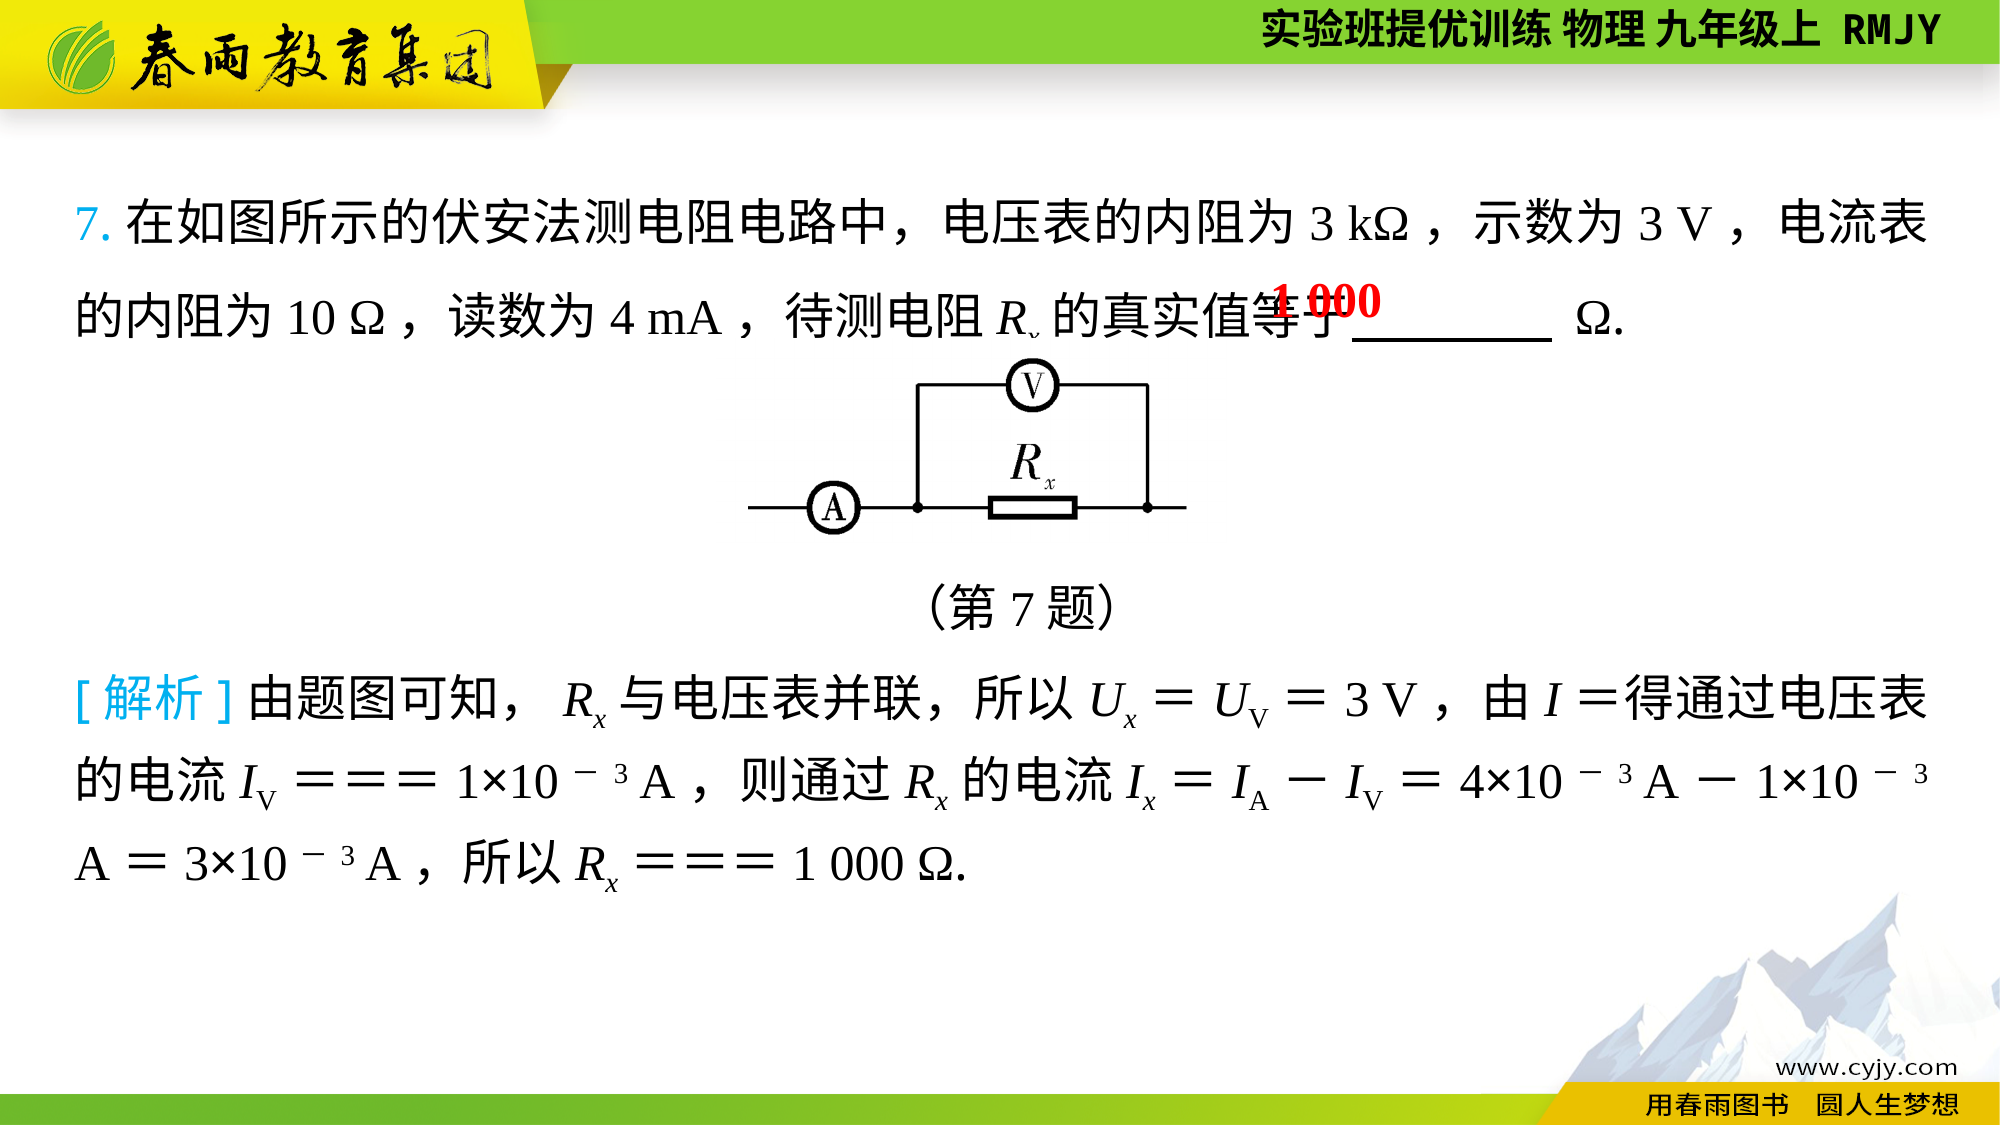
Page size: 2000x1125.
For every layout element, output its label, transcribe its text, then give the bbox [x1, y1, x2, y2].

text_box （第7题） [883, 551, 1162, 644]
picture [0, 0, 2000, 1125]
list 7.在如图所示的伏安法测电阻电路中，电压表的内阻为3 kΩ，示数为3 V，电流表的内阻为10 Ω，读数为4 mA，待测电阻Rx的真实值等于 Ω. [59, 152, 1944, 339]
text_box 1 000 [1254, 260, 1398, 335]
